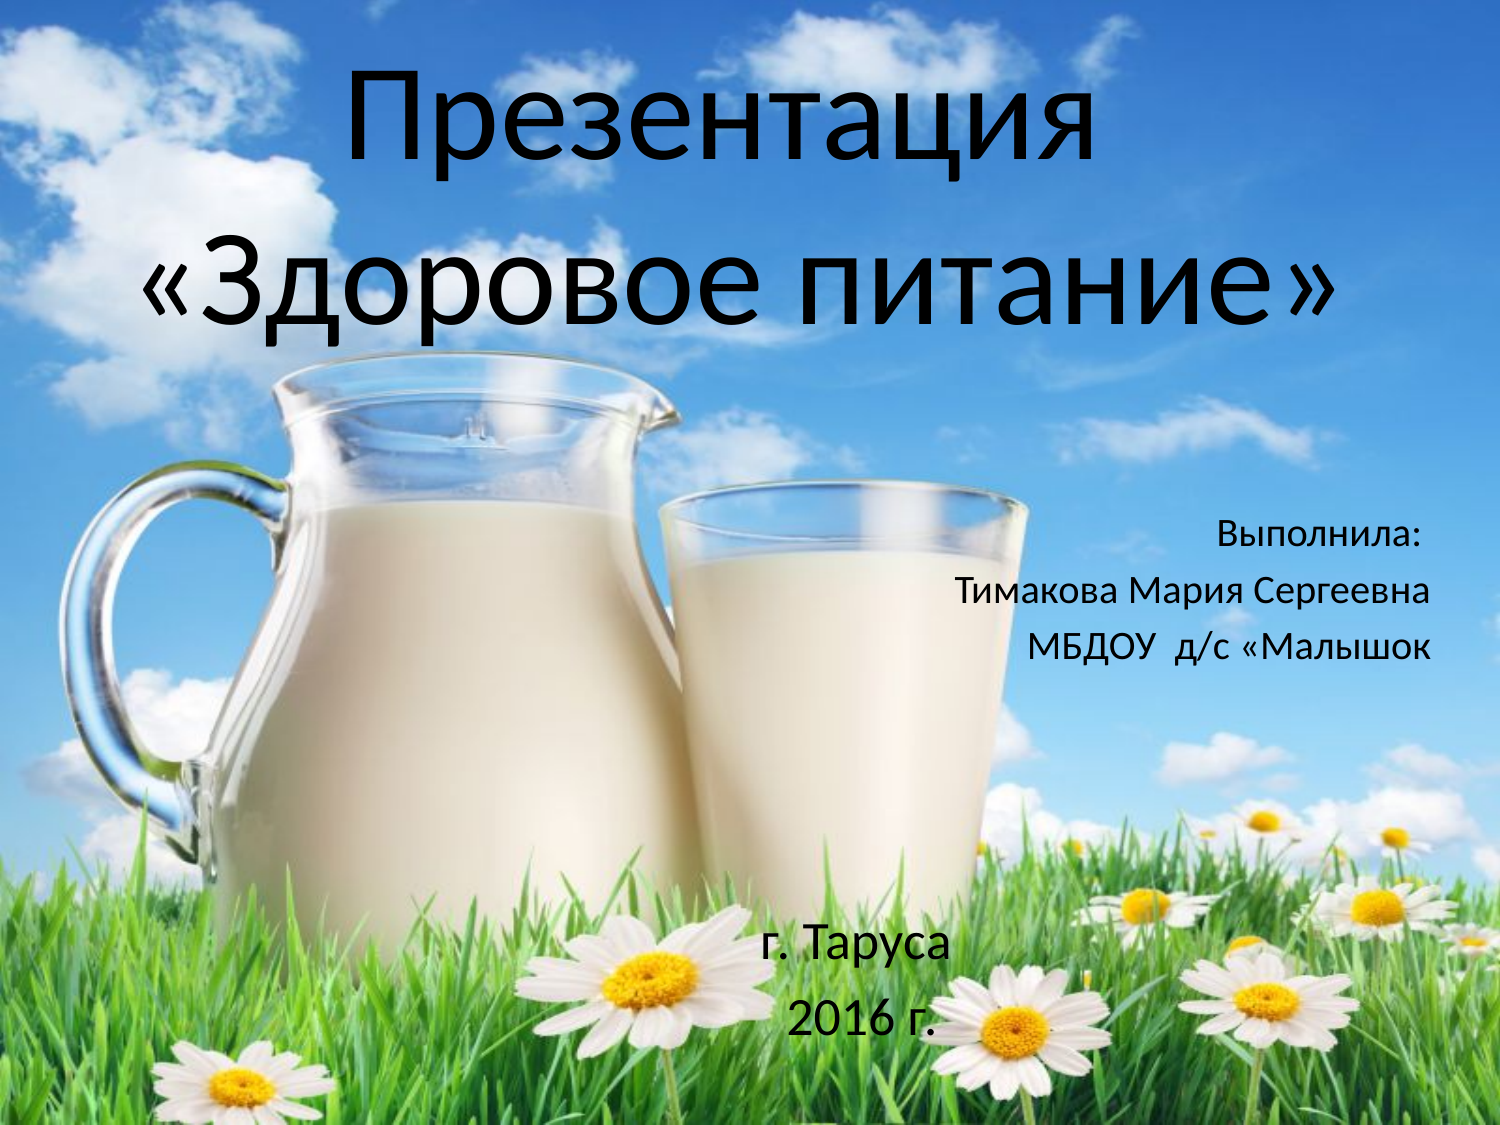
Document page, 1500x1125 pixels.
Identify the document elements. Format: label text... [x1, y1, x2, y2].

subtitle Выполнила: Тимакова Мария Сергеевна МБДОУ д/с «Малышок г. Таруса 2016 г. [277, 385, 1447, 1059]
title Презентация «Здоровое питание» [100, 66, 1376, 308]
picture [0, 0, 1500, 1125]
